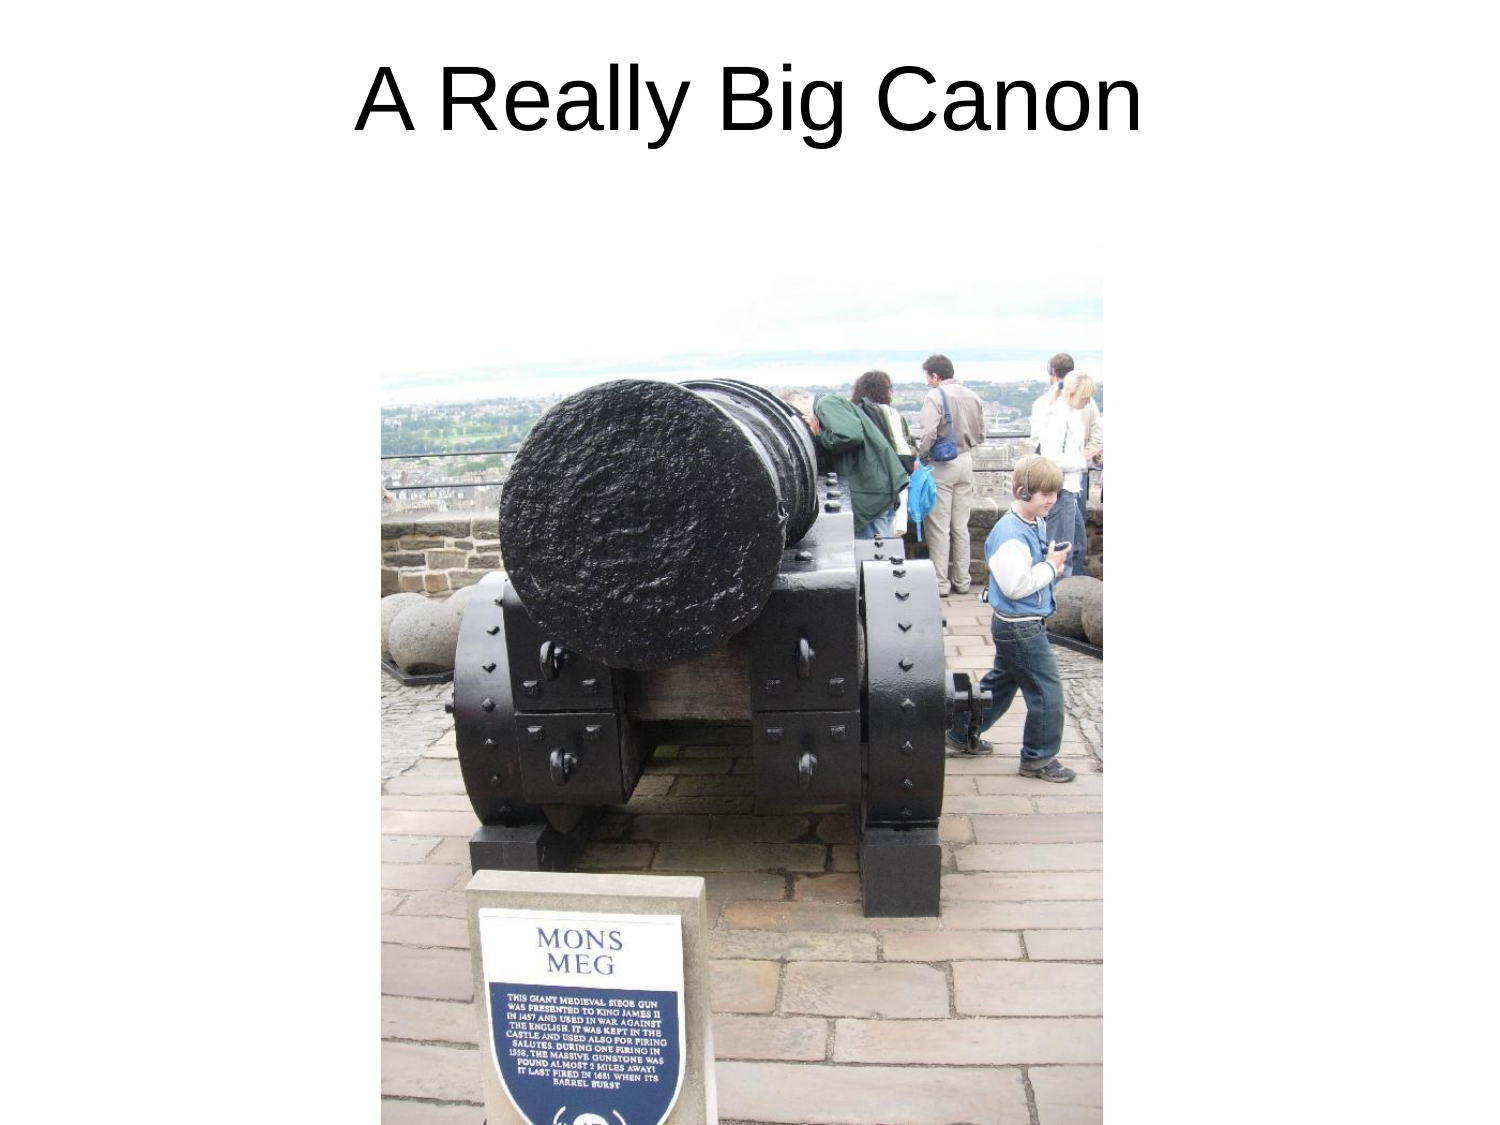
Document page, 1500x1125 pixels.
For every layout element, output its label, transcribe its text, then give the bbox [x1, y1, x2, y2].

picture [380, 162, 1104, 1125]
title A Really Big Canon [75, 0, 1425, 188]
